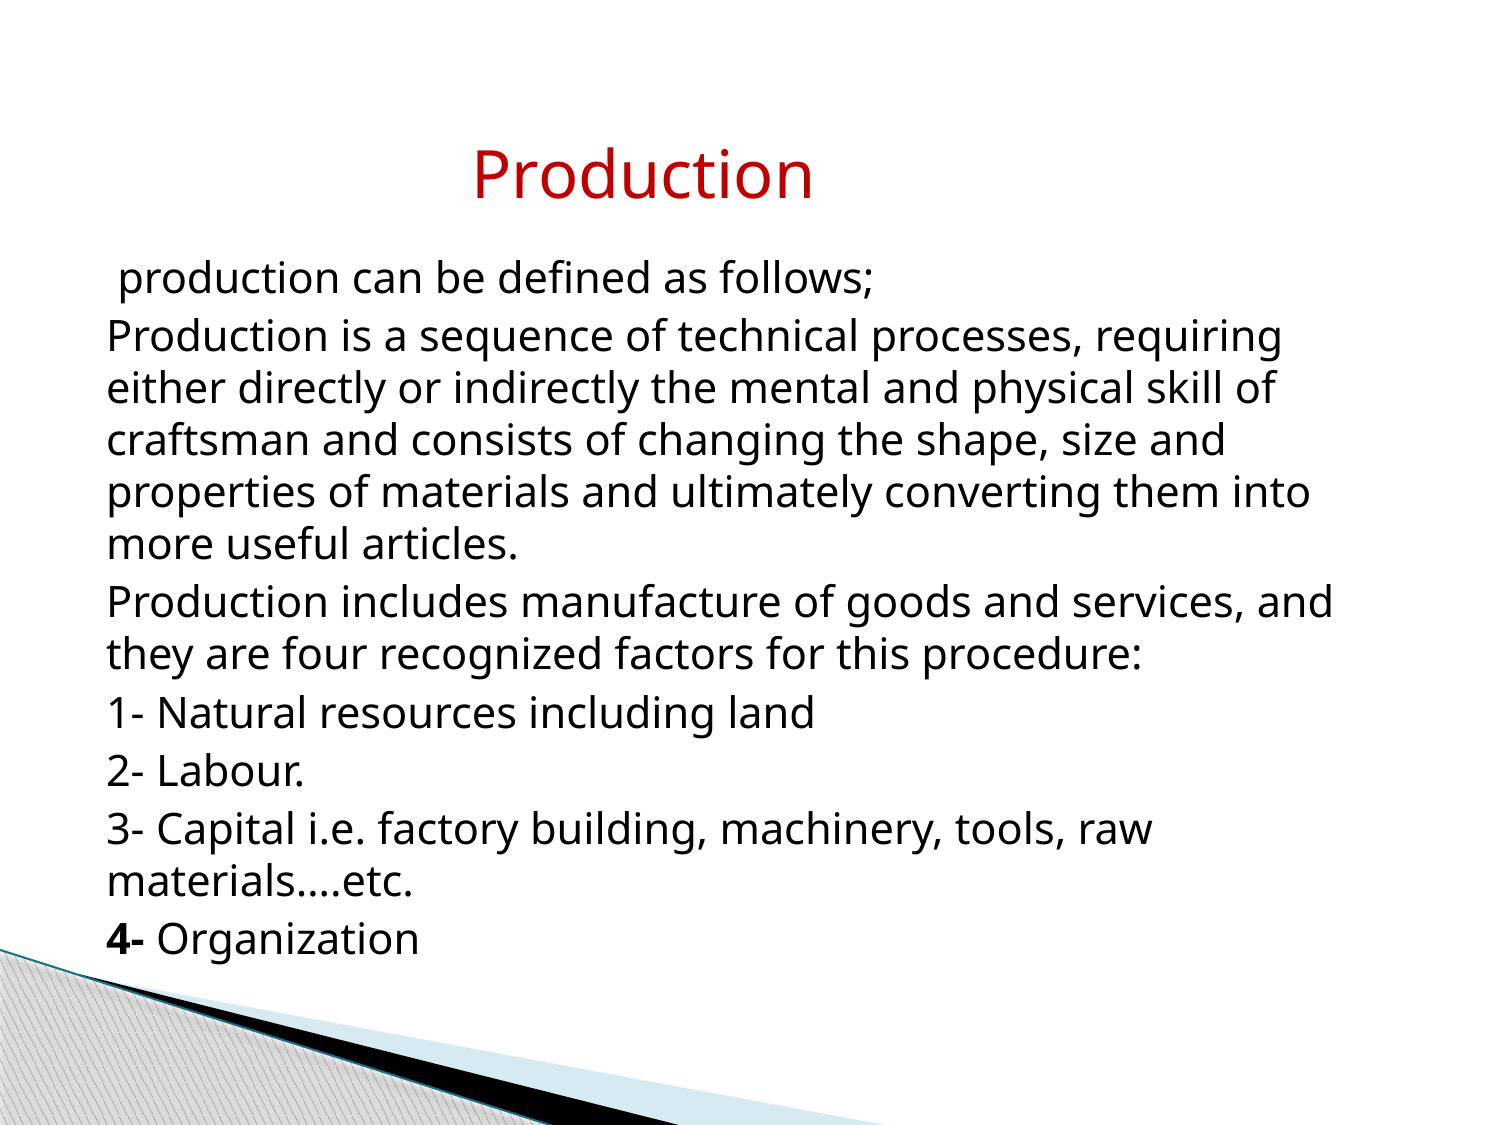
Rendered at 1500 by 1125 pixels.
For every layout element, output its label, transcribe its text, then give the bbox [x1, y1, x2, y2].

text_box Production [449, 124, 838, 220]
list production can be defined as follows; Production is a sequence of technical processes, requiring either directly or indirectly the mental and physical skill of craftsman and consists of changing the shape, size and properties of materials and ultimately converting them into more useful articles. Production includes manufacture of goods and services, and they are four recognized factors for this procedure: 1- Natural resources including land 2- Labour. 3- Capital i.e. factory building, machinery, tools, raw materials….etc. 4- Organization [75, 243, 1425, 975]
